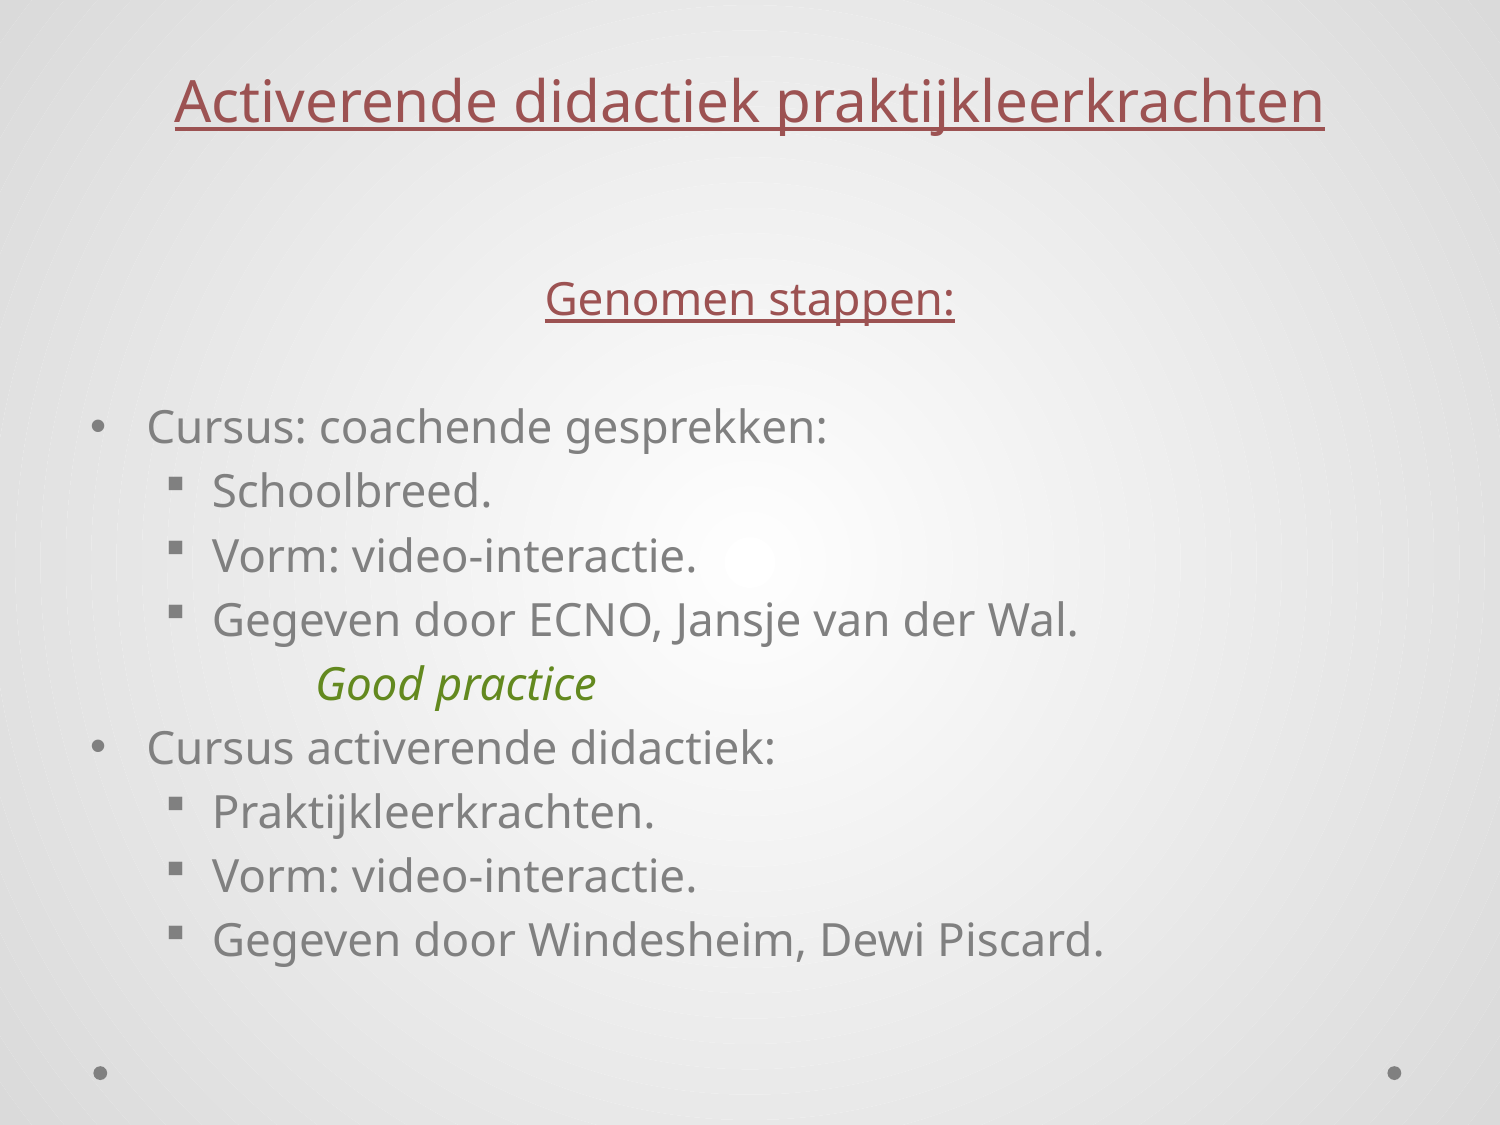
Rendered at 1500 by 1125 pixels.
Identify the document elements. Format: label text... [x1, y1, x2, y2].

title Activerende didactiek praktijkleerkrachten [75, 0, 1425, 262]
list Genomen stappen: Cursus: coachende gesprekken: Schoolbreed. Vorm: video-interactie. Gegeven door ECNO, Jansje van der Wal. Good practice Cursus activerende didactiek: Praktijkleerkrachten. Vorm: video-interactie. Gegeven door Windesheim, Dewi Piscard. [75, 262, 1425, 1005]
